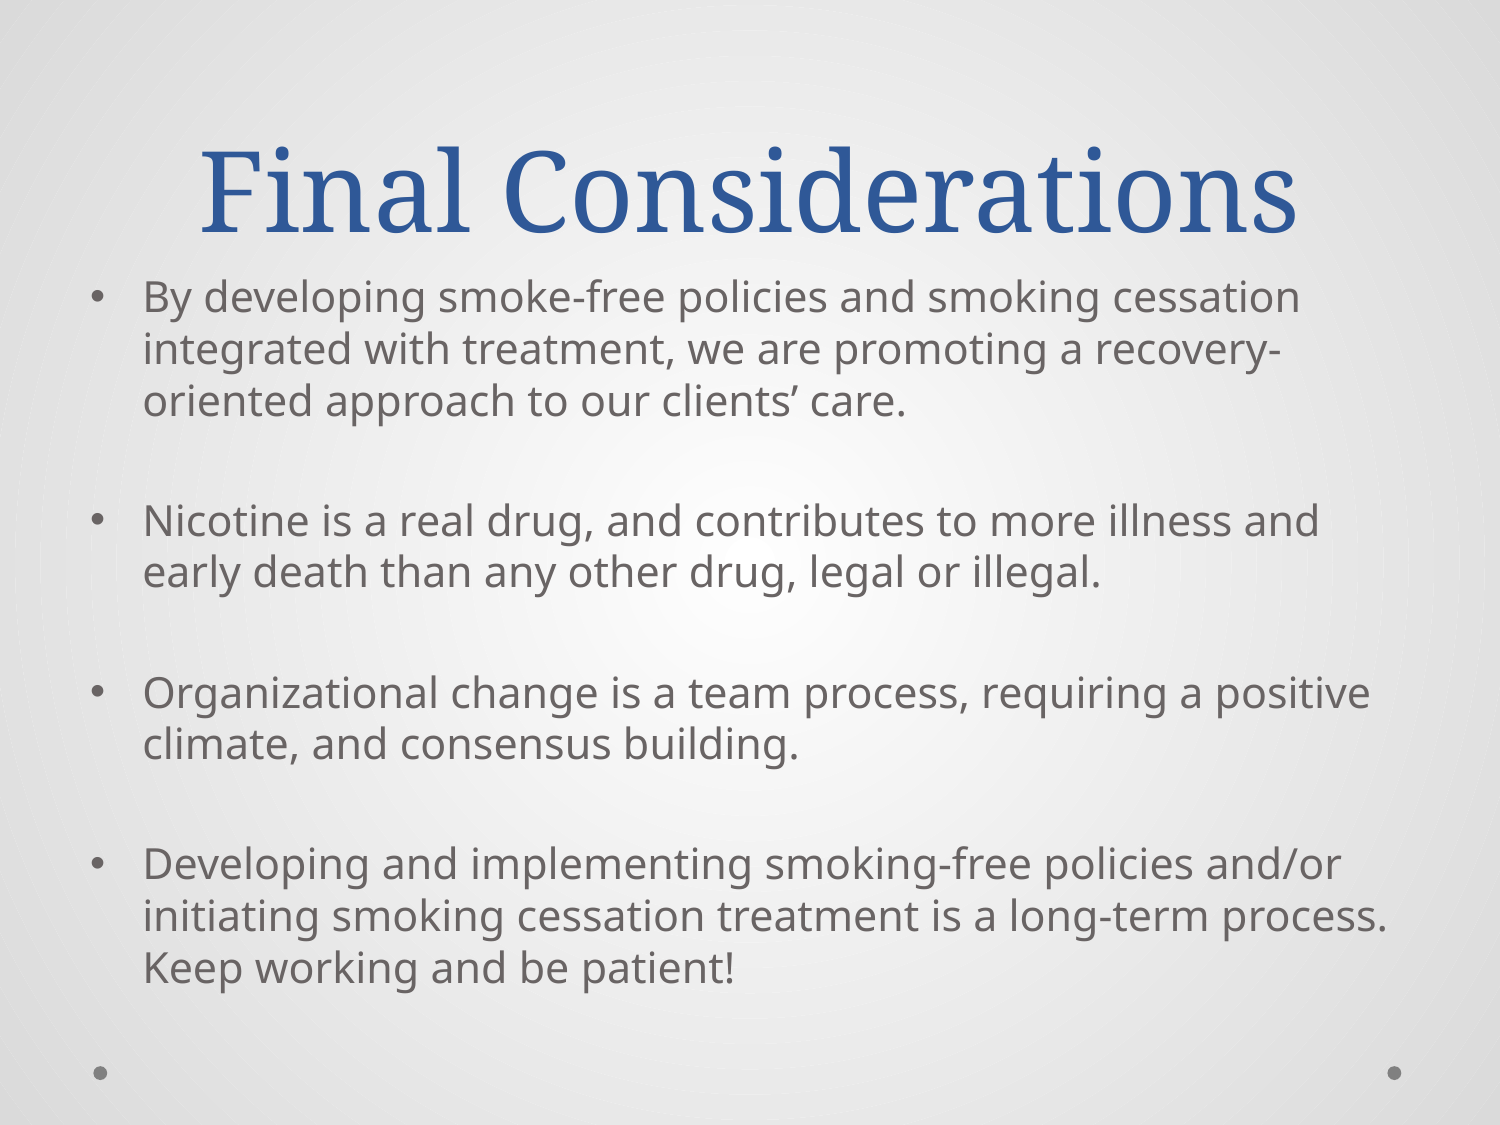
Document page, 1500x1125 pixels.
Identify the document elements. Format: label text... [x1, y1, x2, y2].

list By developing smoke-free policies and smoking cessation integrated with treatment, we are promoting a recovery-oriented approach to our clients’ care. Nicotine is a real drug, and contributes to more illness and early death than any other drug, legal or illegal. Organizational change is a team process, requiring a positive climate, and consensus building. Developing and implementing smoking-free policies and/or initiating smoking cessation treatment is a long-term process. Keep working and be patient! [75, 262, 1425, 1005]
title Final Considerations [75, 0, 1425, 262]
